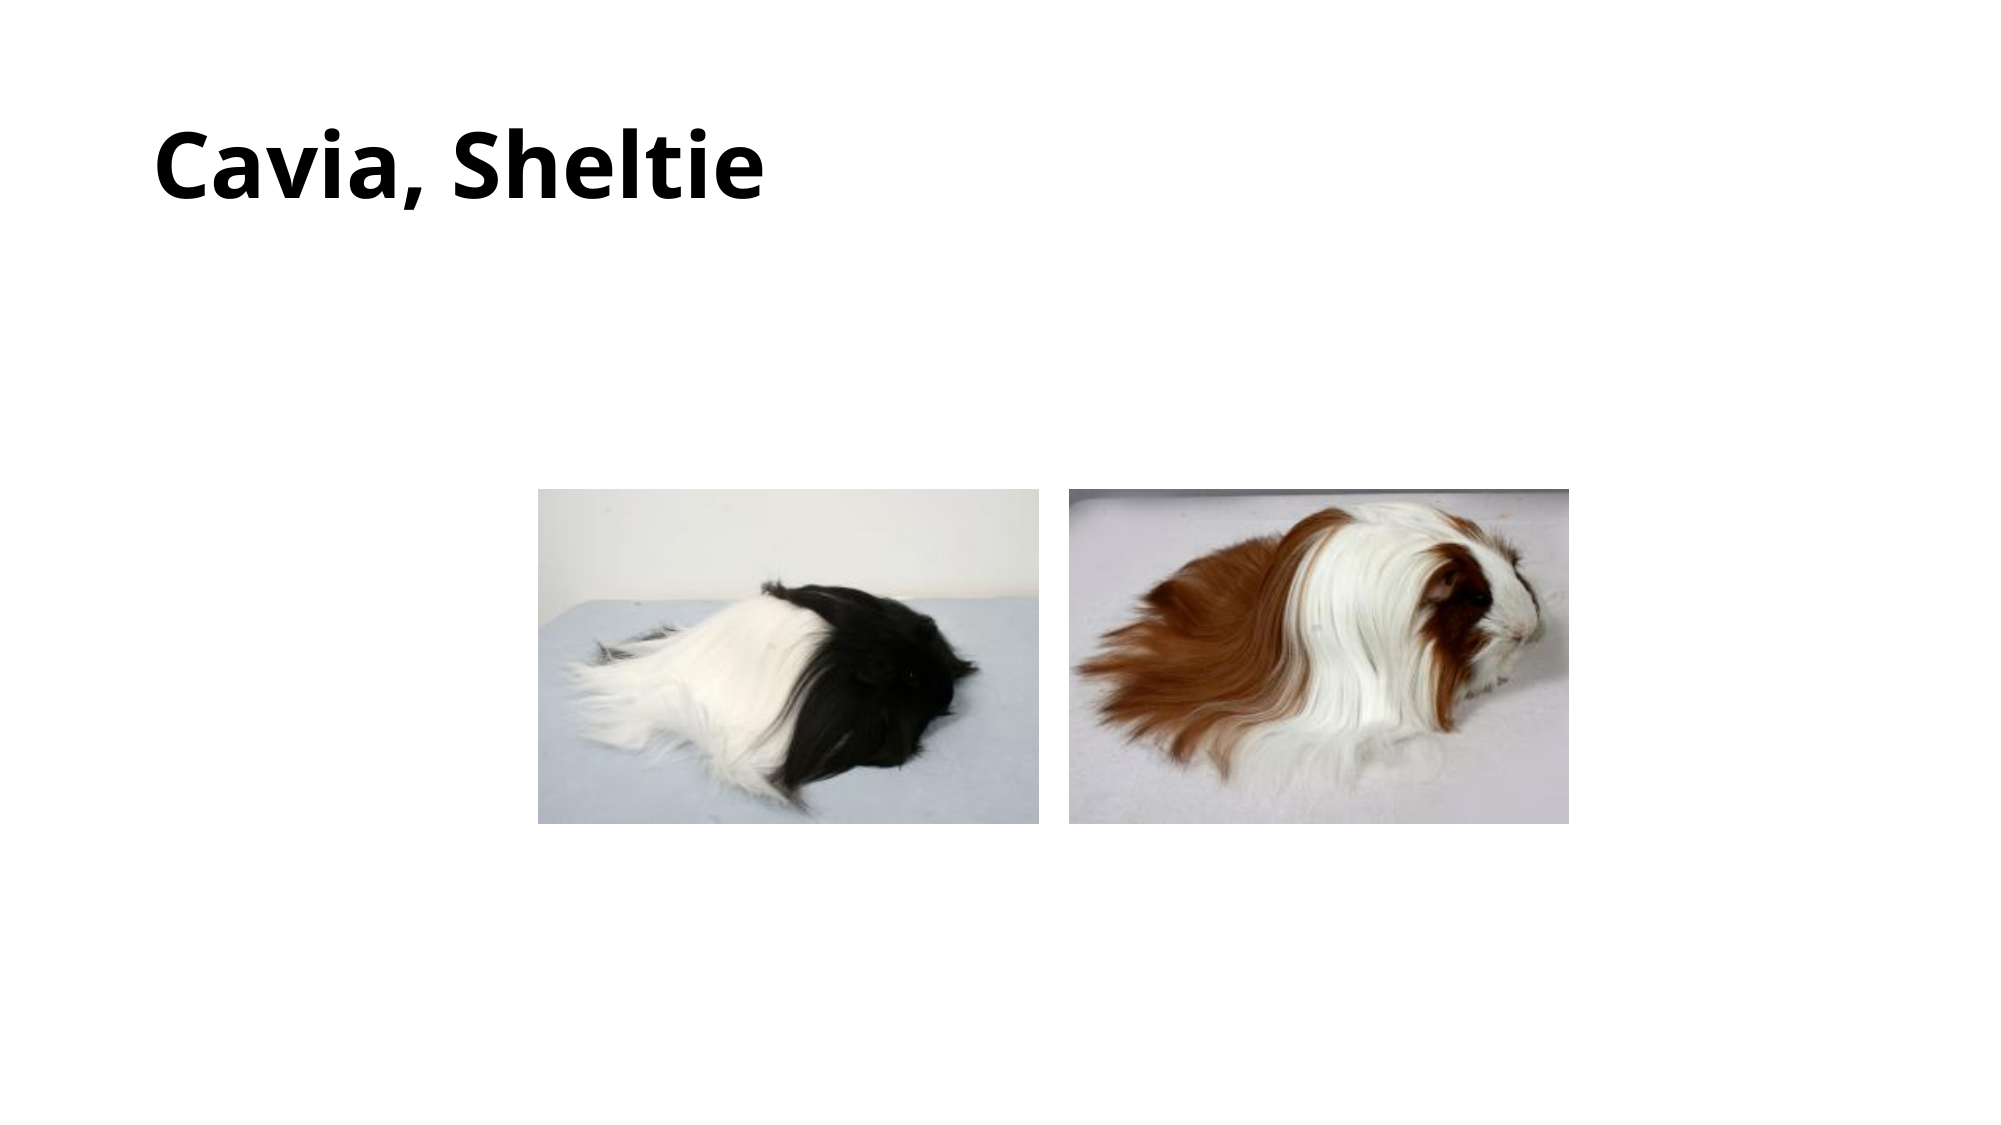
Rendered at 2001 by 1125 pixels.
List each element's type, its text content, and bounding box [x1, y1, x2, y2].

picture [1068, 489, 1570, 824]
title Cavia, Sheltie [137, 59, 1863, 278]
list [538, 489, 1039, 824]
